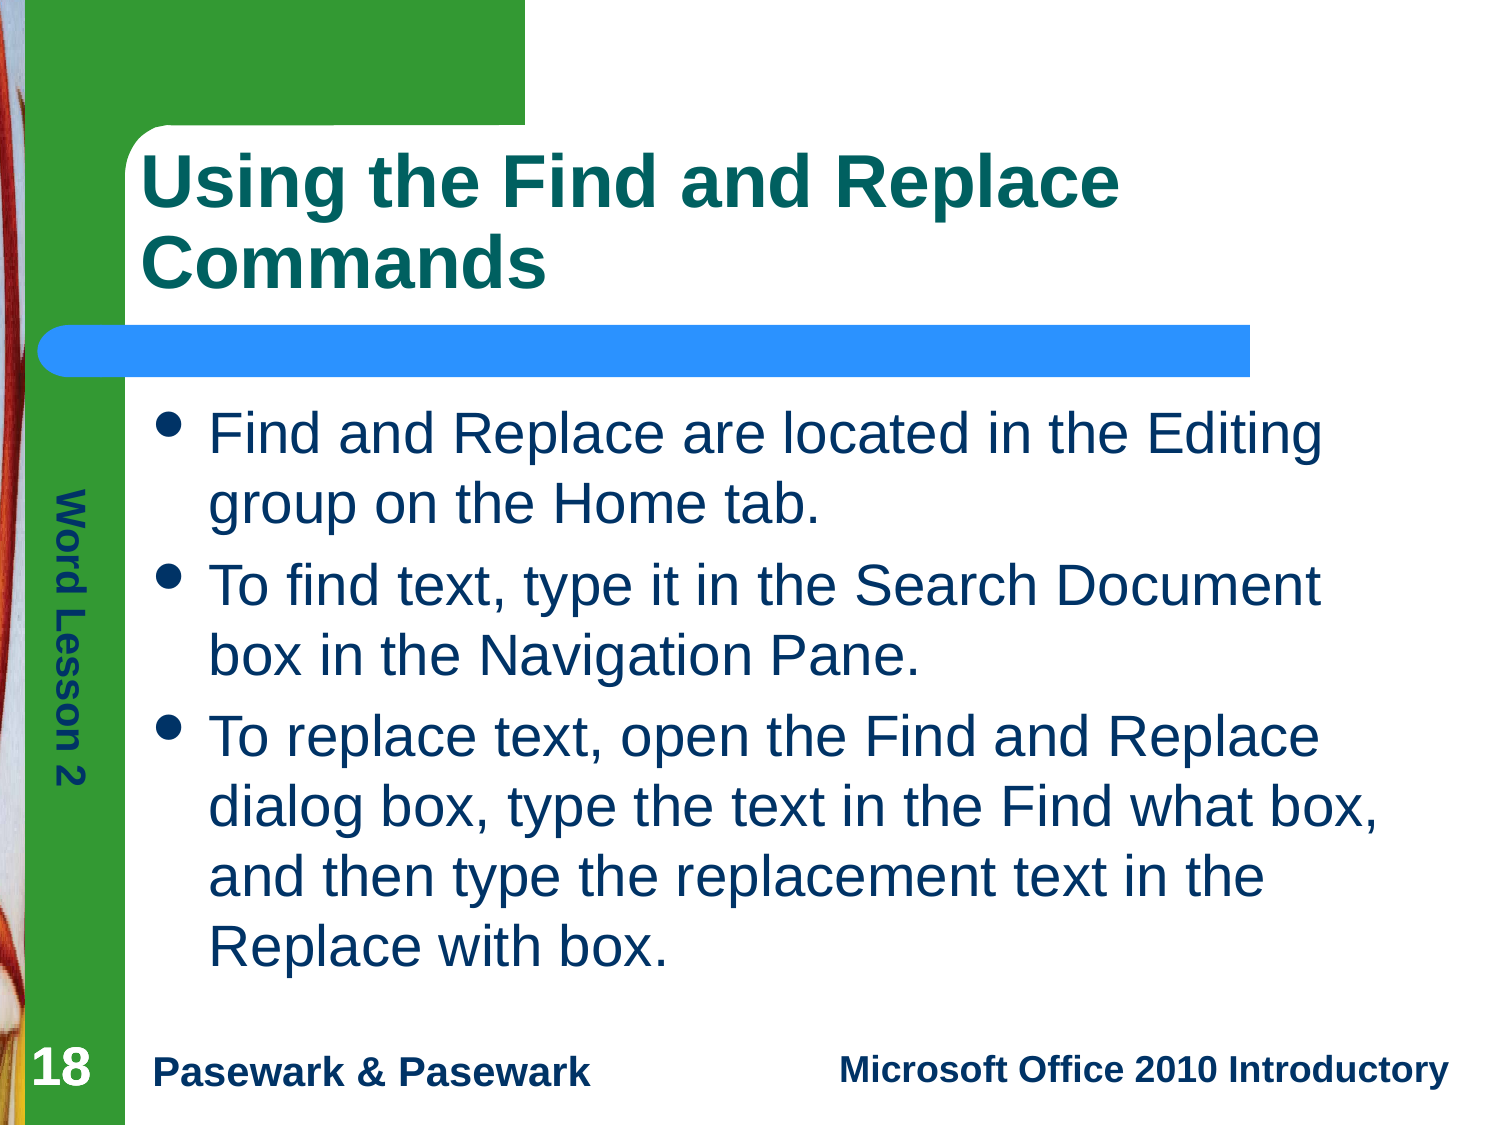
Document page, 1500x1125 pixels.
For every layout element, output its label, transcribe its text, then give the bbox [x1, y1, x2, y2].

list Find and Replace are located in the Editing group on the Home tab. To find text, type it in the Search Document box in the Navigation Pane. To replace text, open the Find and Replace dialog box, type the text in the Find what box, and then type the replacement text in the Replace with box. [137, 387, 1400, 1038]
picture [0, 0, 25, 1125]
title Using the Find and Replace Commands [124, 124, 1426, 313]
text_box 18 [13, 1023, 111, 1105]
